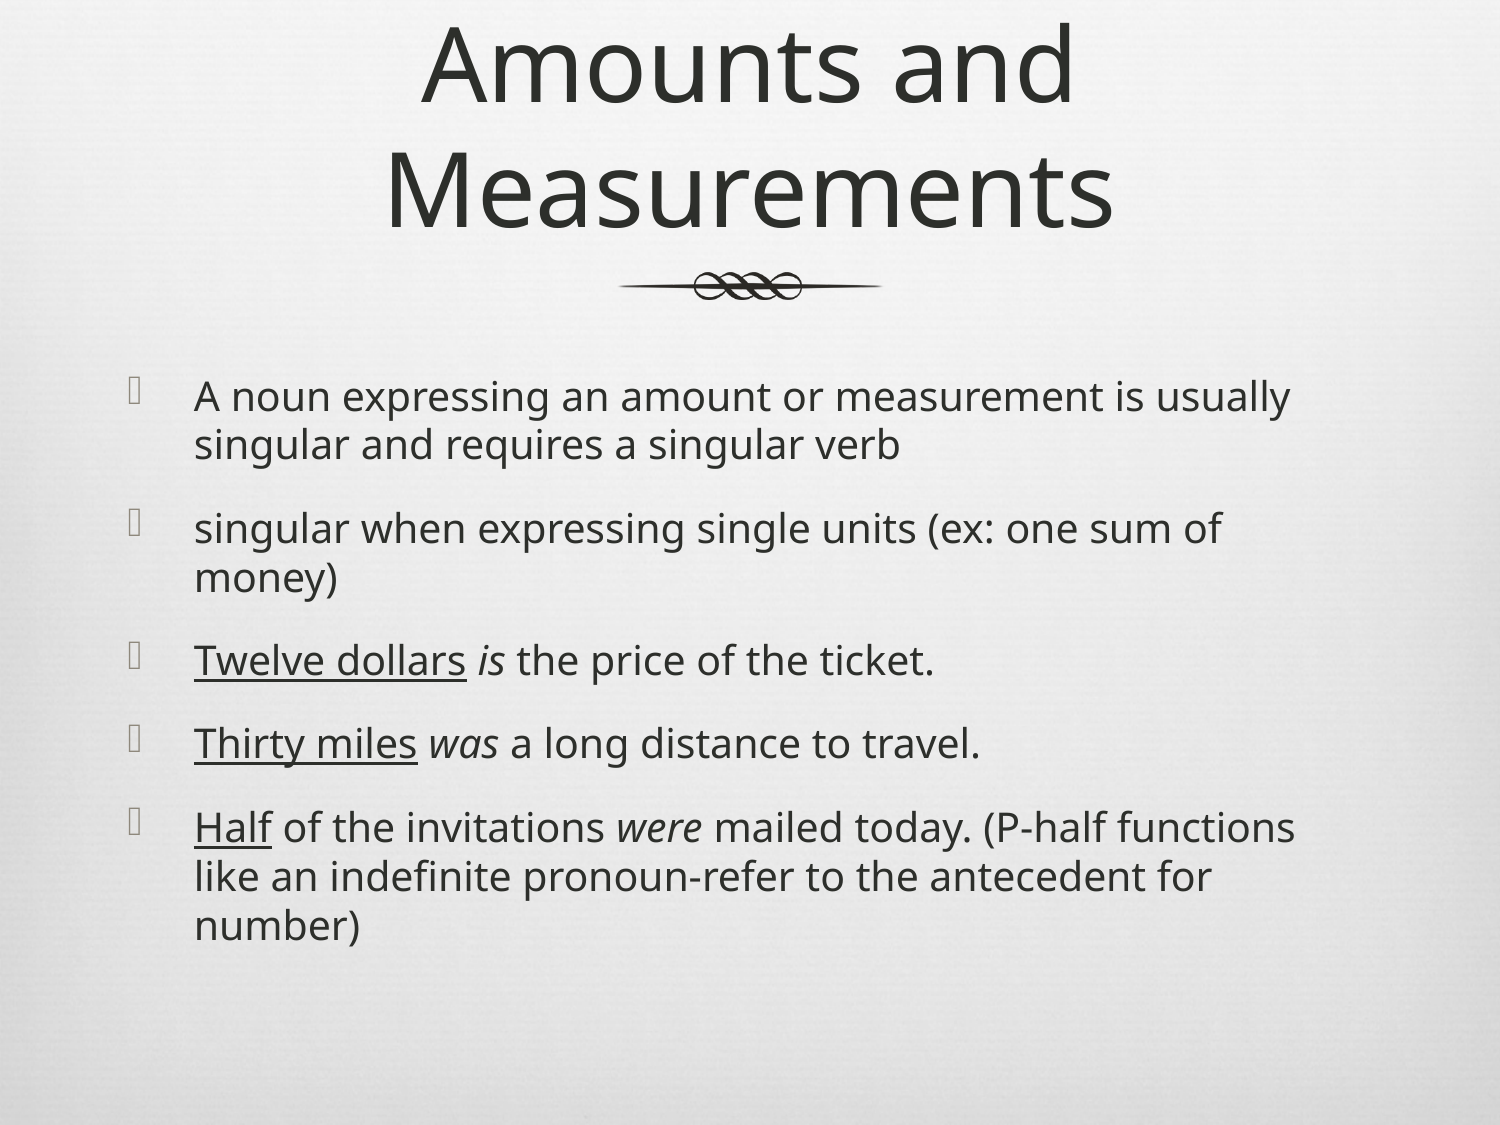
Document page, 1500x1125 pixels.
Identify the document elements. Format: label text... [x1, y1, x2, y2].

title Amounts and Measurements [112, 11, 1388, 236]
list A noun expressing an amount or measurement is usually singular and requires a singular verb singular when expressing single units (ex: one sum of money) Twelve dollars is the price of the ticket. Thirty miles was a long distance to travel. Half of the invitations were mailed today. (P-half functions like an indefinite pronoun-refer to the antecedent for number) [112, 362, 1388, 963]
picture [615, 272, 885, 300]
